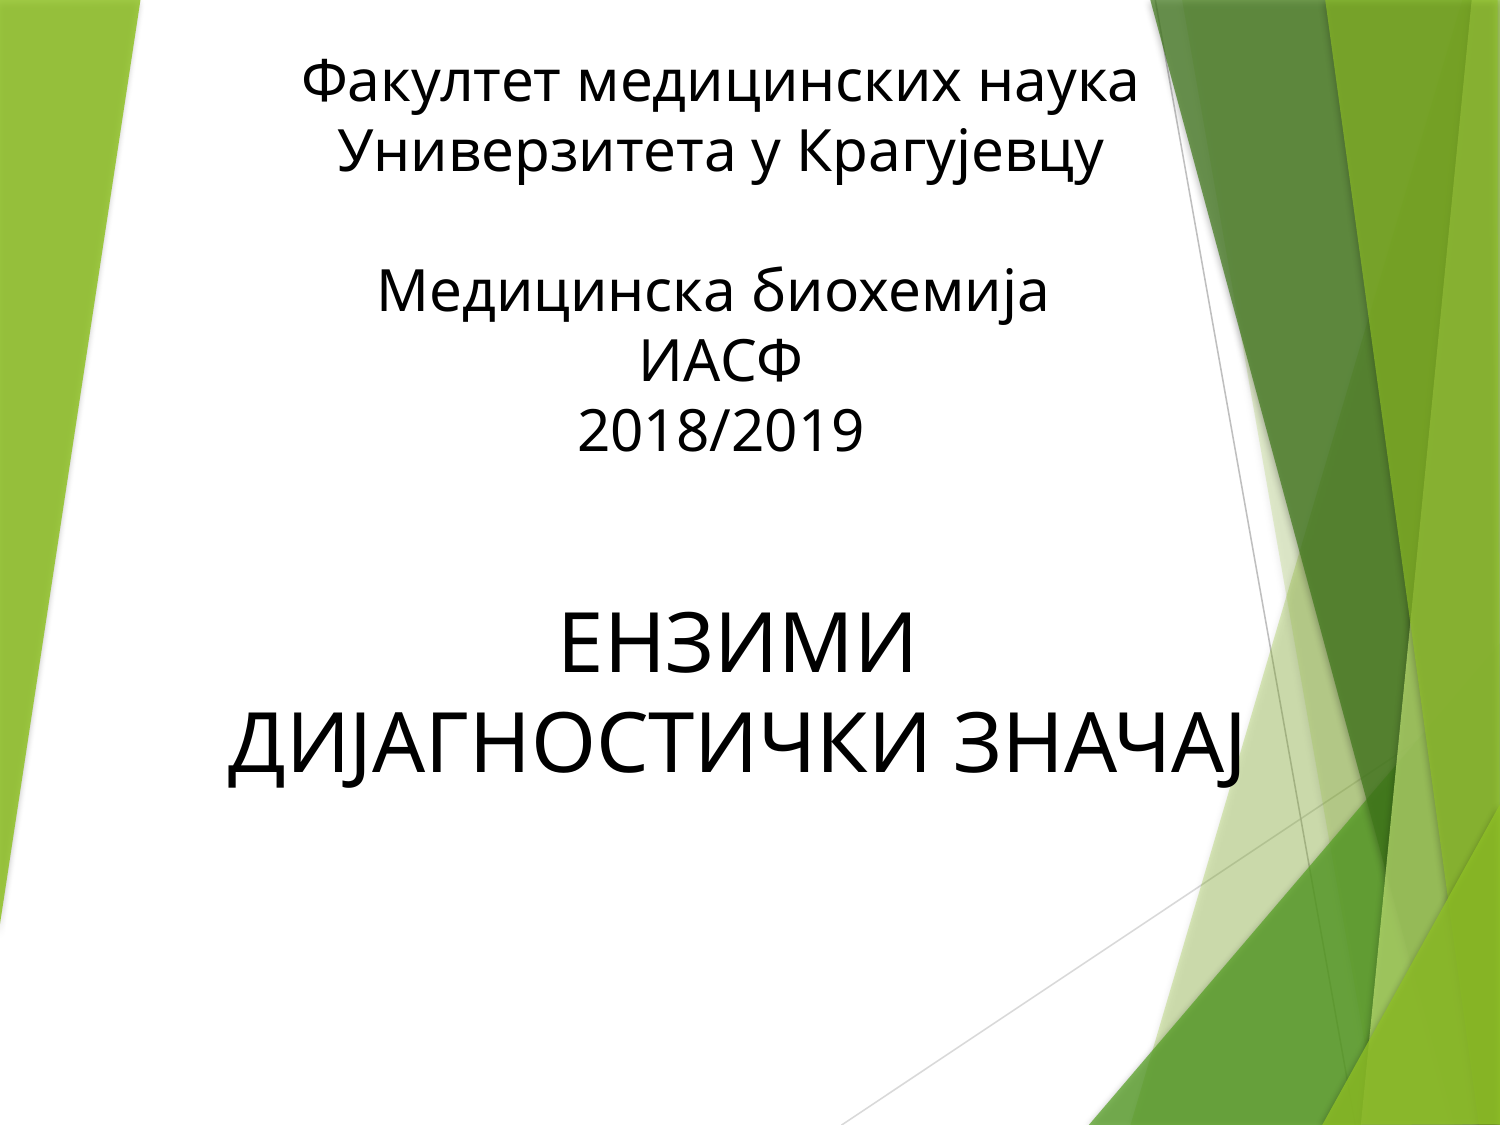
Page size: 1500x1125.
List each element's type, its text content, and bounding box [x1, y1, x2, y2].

text_box ЕНЗИМИ ДИЈАГНОСТИЧКИ ЗНАЧАЈ [170, 582, 1306, 797]
text_box Факултет медицинских наука Универзитета у Крагујевцу Mедицинска биохемија ИАСФ 2018/2019 [110, 35, 1332, 471]
